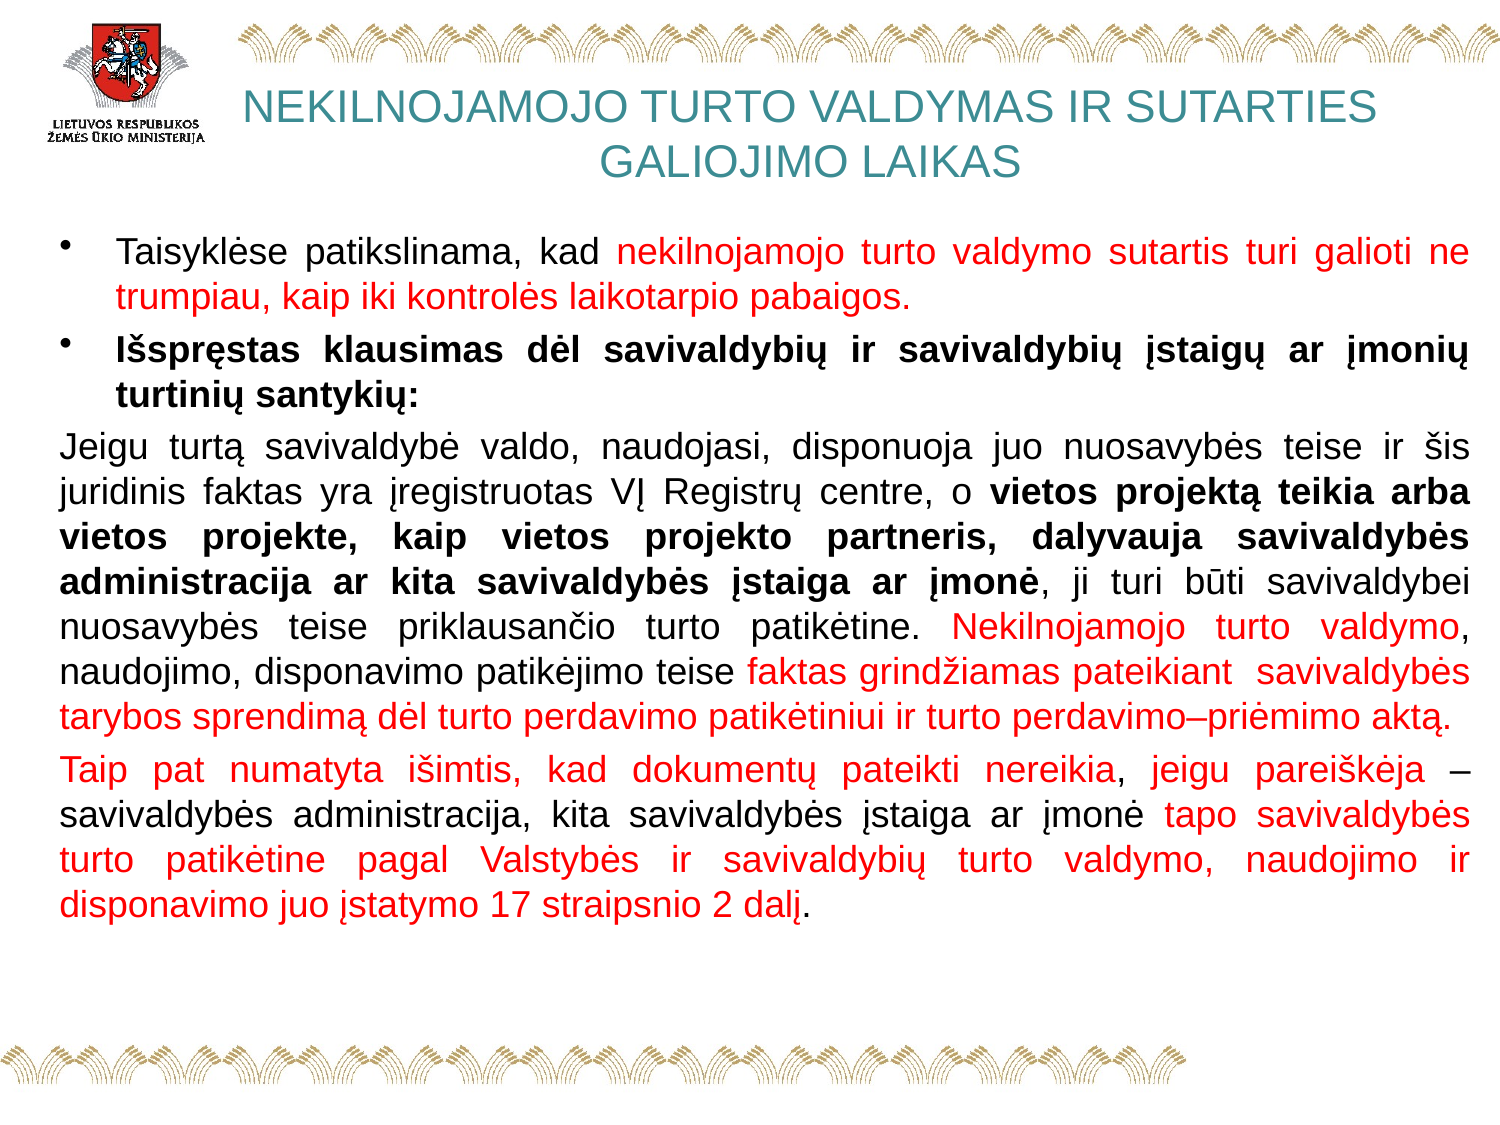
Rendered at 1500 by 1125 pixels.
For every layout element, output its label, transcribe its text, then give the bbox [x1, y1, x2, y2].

text_box Taisyklėse patikslinama, kad nekilnojamojo turto valdymo sutartis turi galioti ne trumpiau, kaip iki kontrolės laikotarpio pabaigos. Išspręstas klausimas dėl savivaldybių ir savivaldybių įstaigų ar įmonių turtinių santykių: Jeigu turtą savivaldybė valdo, naudojasi, disponuoja juo nuosavybės teise ir šis juridinis faktas yra įregistruotas VĮ Registrų centre, o vietos projektą teikia arba vietos projekte, kaip vietos projekto partneris, dalyvauja savivaldybės administracija ar kita savivaldybės įstaiga ar įmonė, ji turi būti savivaldybei nuosavybės teise priklausančio turto patikėtine. Nekilnojamojo turto valdymo, naudojimo, disponavimo patikėjimo teise faktas grindžiamas pateikiant savivaldybės tarybos sprendimą dėl turto perdavimo patikėtiniui ir turto perdavimo–priėmimo aktą. Taip pat numatyta išimtis, kad dokumentų pateikti nereikia, jeigu pareiškėja – savivaldybės administracija, kita savivaldybės įstaiga ar įmonė tapo savivaldybės turto patikėtine pagal Valstybės ir savivaldybių turto valdymo, naudojimo ir disponavimo juo įstatymo 17 straipsnio 2 dalį. [44, 219, 1486, 1035]
text_box NEKILNOJAMOJO TURTO VALDYMAS IR SUTARTIES GALIOJIMO LAIKAS [135, 66, 1486, 197]
picture [0, 0, 1500, 1125]
